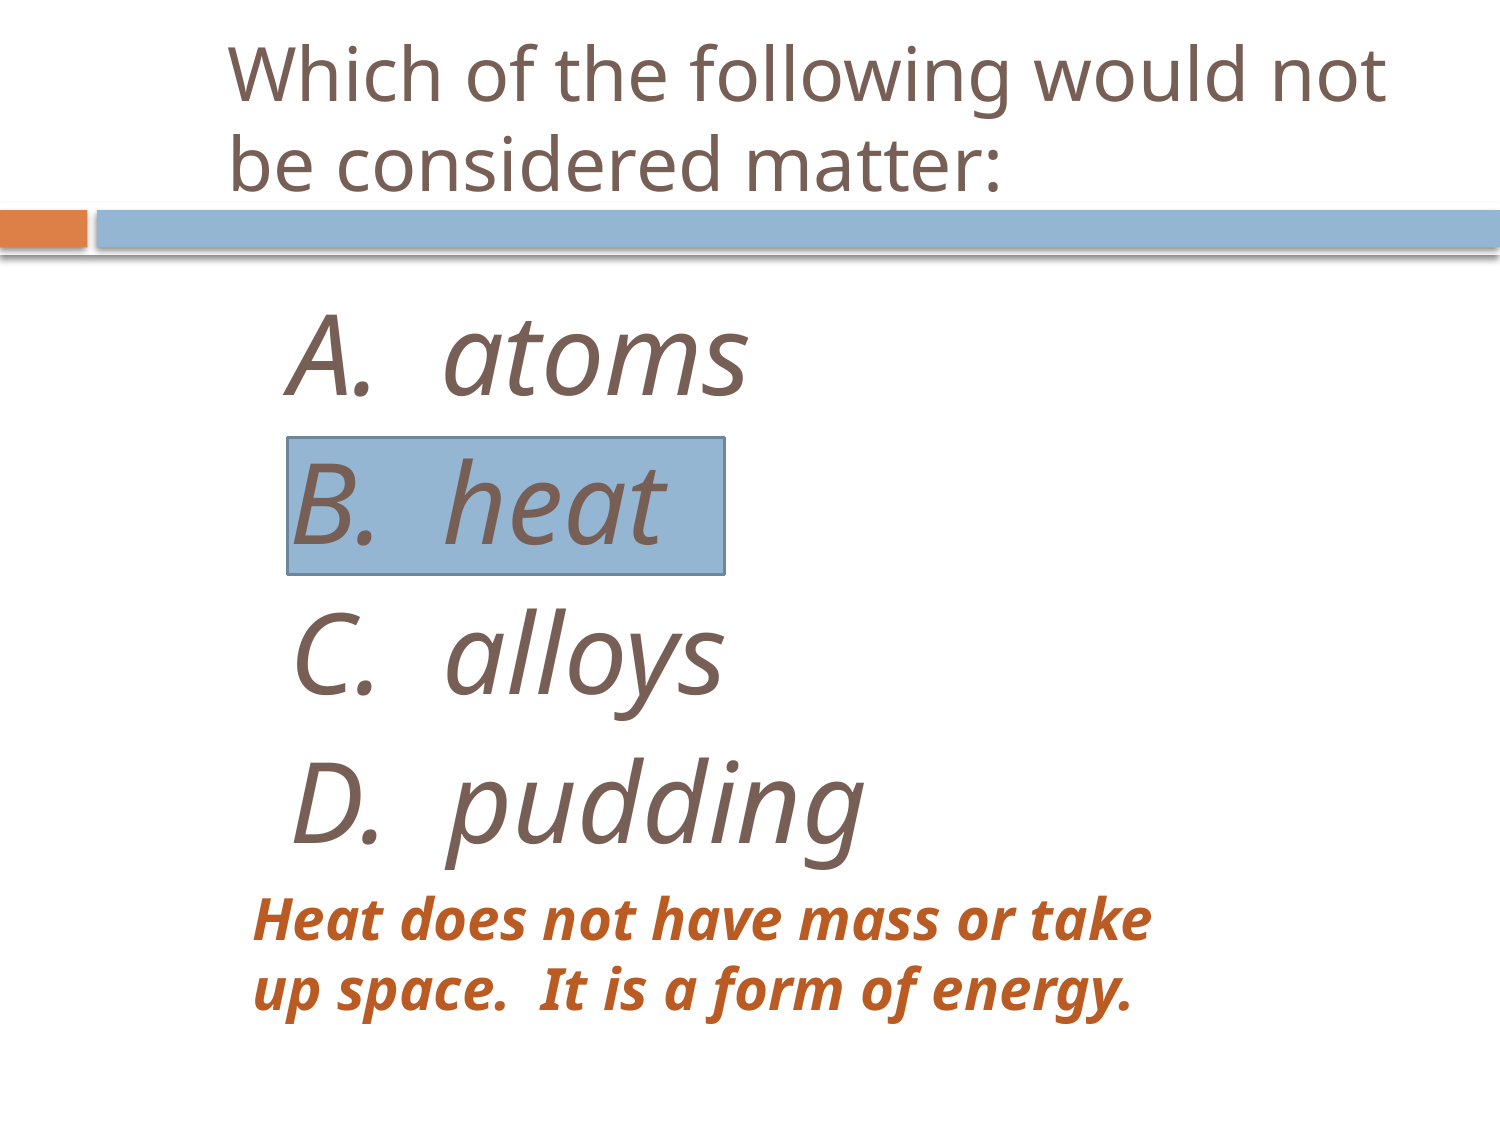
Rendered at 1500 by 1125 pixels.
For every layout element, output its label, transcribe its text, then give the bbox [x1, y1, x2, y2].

title Which of the following would not be considered matter: [212, 34, 1456, 198]
list A. atoms B. heat C. alloys D. pudding [275, 275, 1345, 1013]
